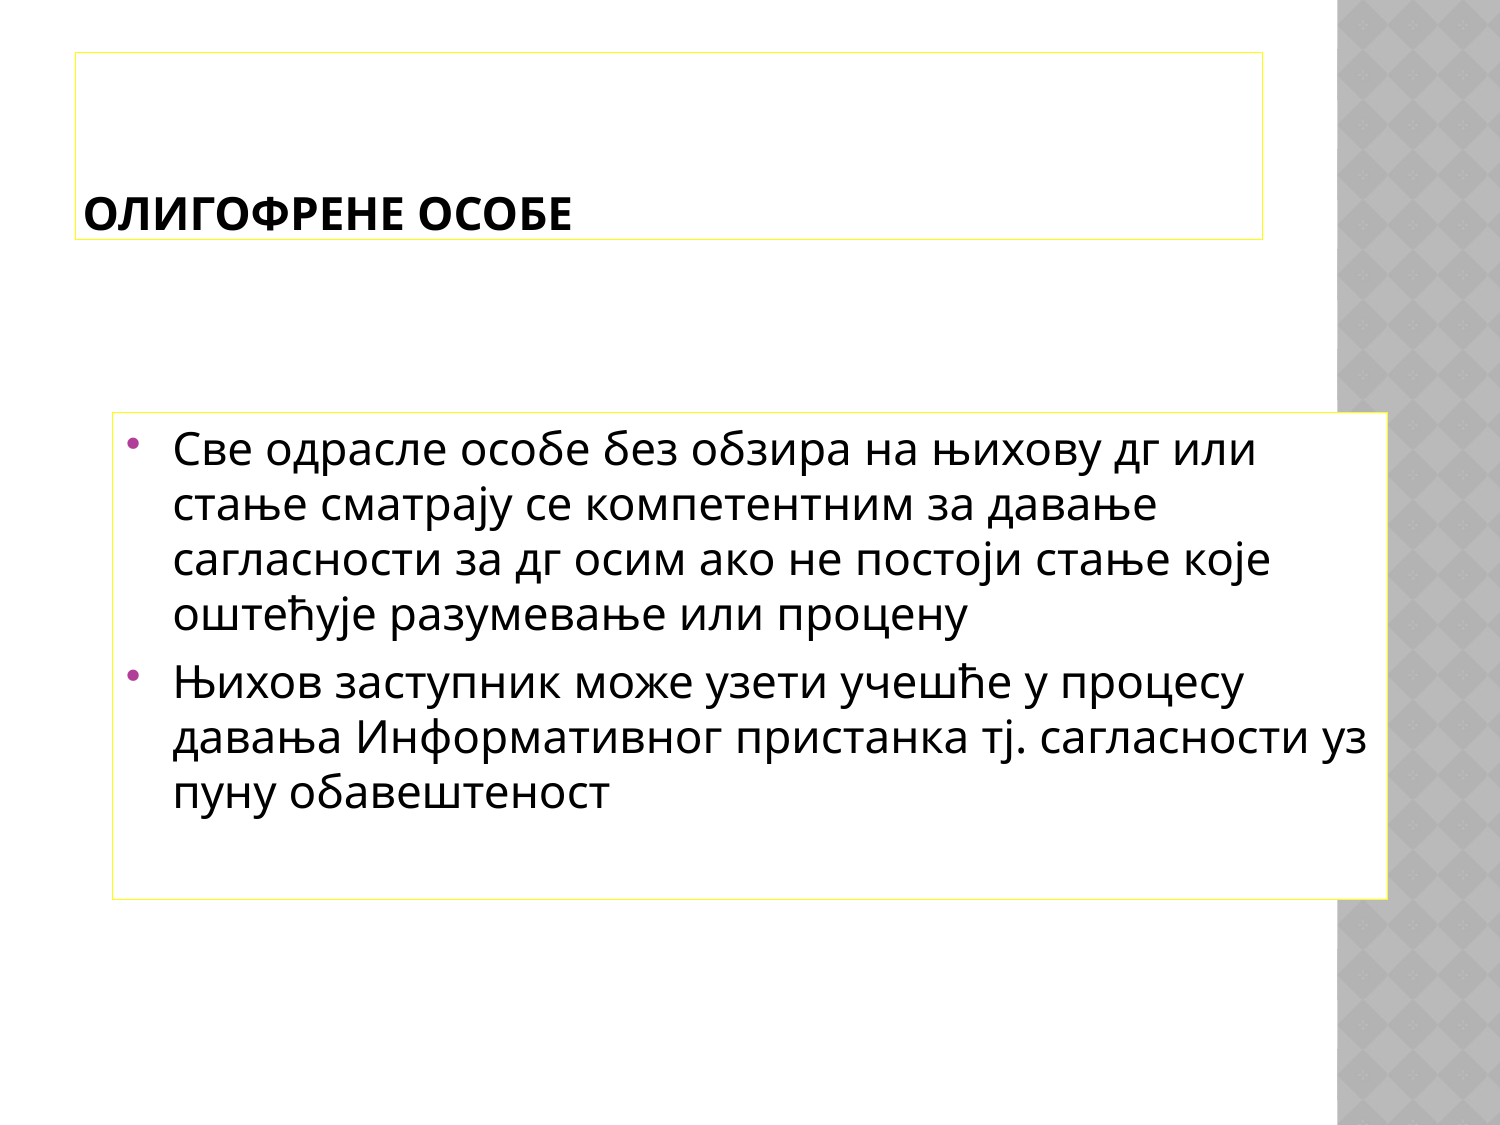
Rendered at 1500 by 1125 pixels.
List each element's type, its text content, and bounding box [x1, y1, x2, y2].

title ОЛИГОФРЕНЕ ОСОБЕ [75, 52, 1263, 240]
list Све одрасле особе без обзира на њихову дг или стање сматрају се компетентним за давање сагласности за дг осим ако не постоји стање које оштећује разумевање или процену Њихов заступник може узети учешће у процесу давања Информативног пристанка тј. сагласности уз пуну обавештеност [112, 412, 1388, 900]
